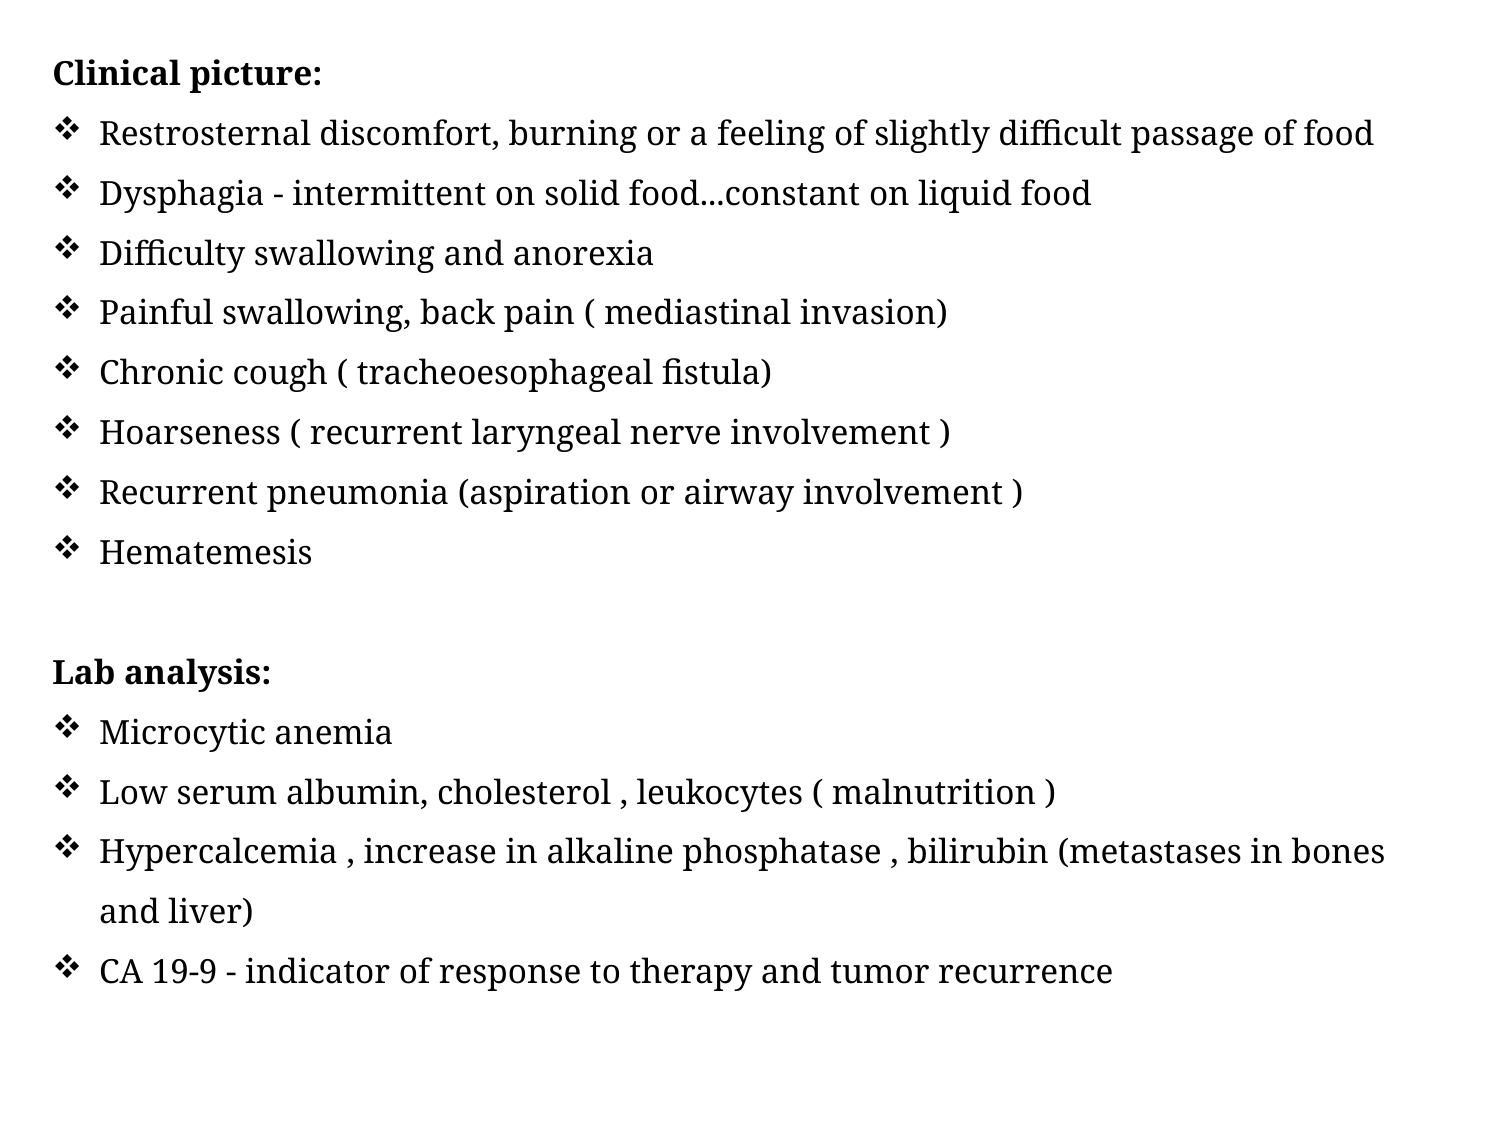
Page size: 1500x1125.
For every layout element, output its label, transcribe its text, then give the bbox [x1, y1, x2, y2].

text_box Clinical picture: Restrosternal discomfort, burning or a feeling of slightly difficult passage of food Dysphagia - intermittent on solid food...constant on liquid food Difficulty swallowing and anorexia Painful swallowing, back pain ( mediastinal invasion) Chronic cough ( tracheoesophageal fistula) Hoarseness ( recurrent laryngeal nerve involvement ) Recurrent pneumonia (aspiration or airway involvement ) Hematemesis Lab analysis: Microcytic anemia Low serum albumin, cholesterol , leukocytes ( malnutrition ) Hypercalcemia , increase in alkaline phosphatase , bilirubin (metastases in bones and liver) CA 19-9 - indicator of response to therapy and tumor recurrence [37, 24, 1438, 998]
